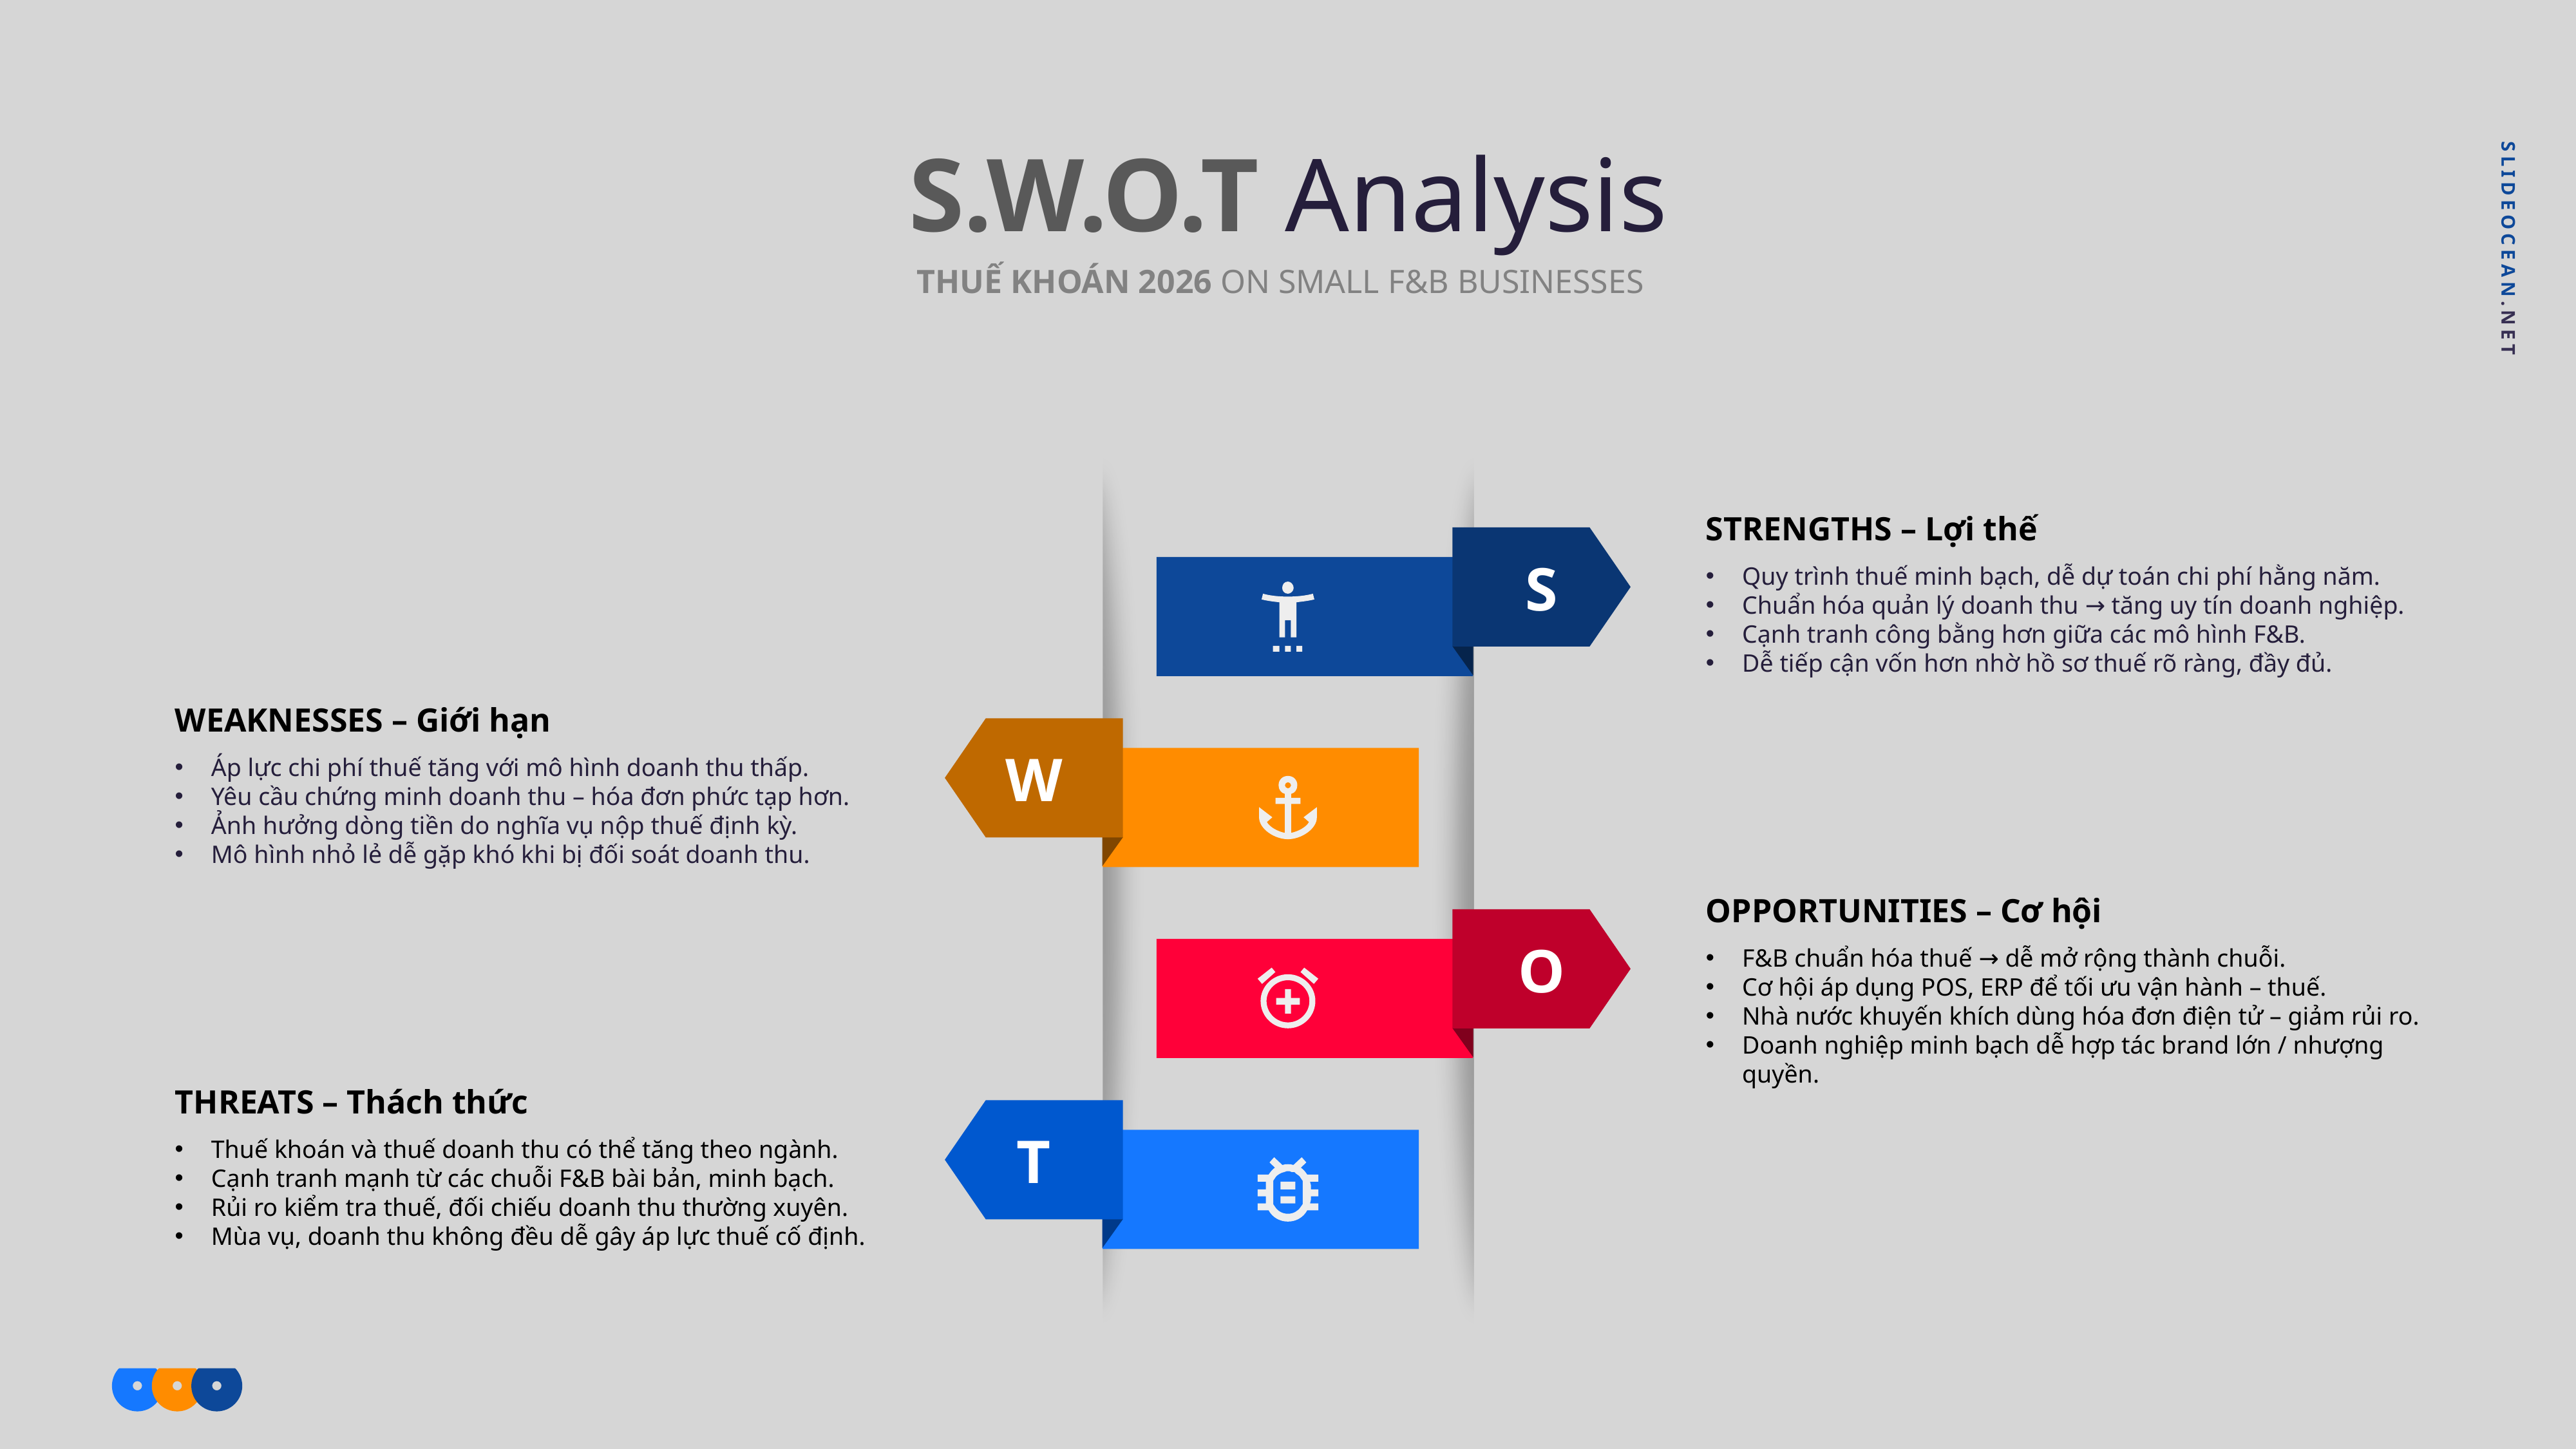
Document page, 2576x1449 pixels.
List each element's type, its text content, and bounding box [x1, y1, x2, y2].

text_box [1156, 527, 1631, 677]
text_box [944, 1099, 1419, 1249]
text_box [944, 717, 1419, 867]
text_box THUẾ KHOÁN 2026 ON SMALL F&B BUSINESSES [907, 256, 1654, 305]
text_box S.W.O.T Analysis [899, 126, 1677, 257]
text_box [0, 414, 2576, 1369]
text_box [1156, 909, 1631, 1059]
